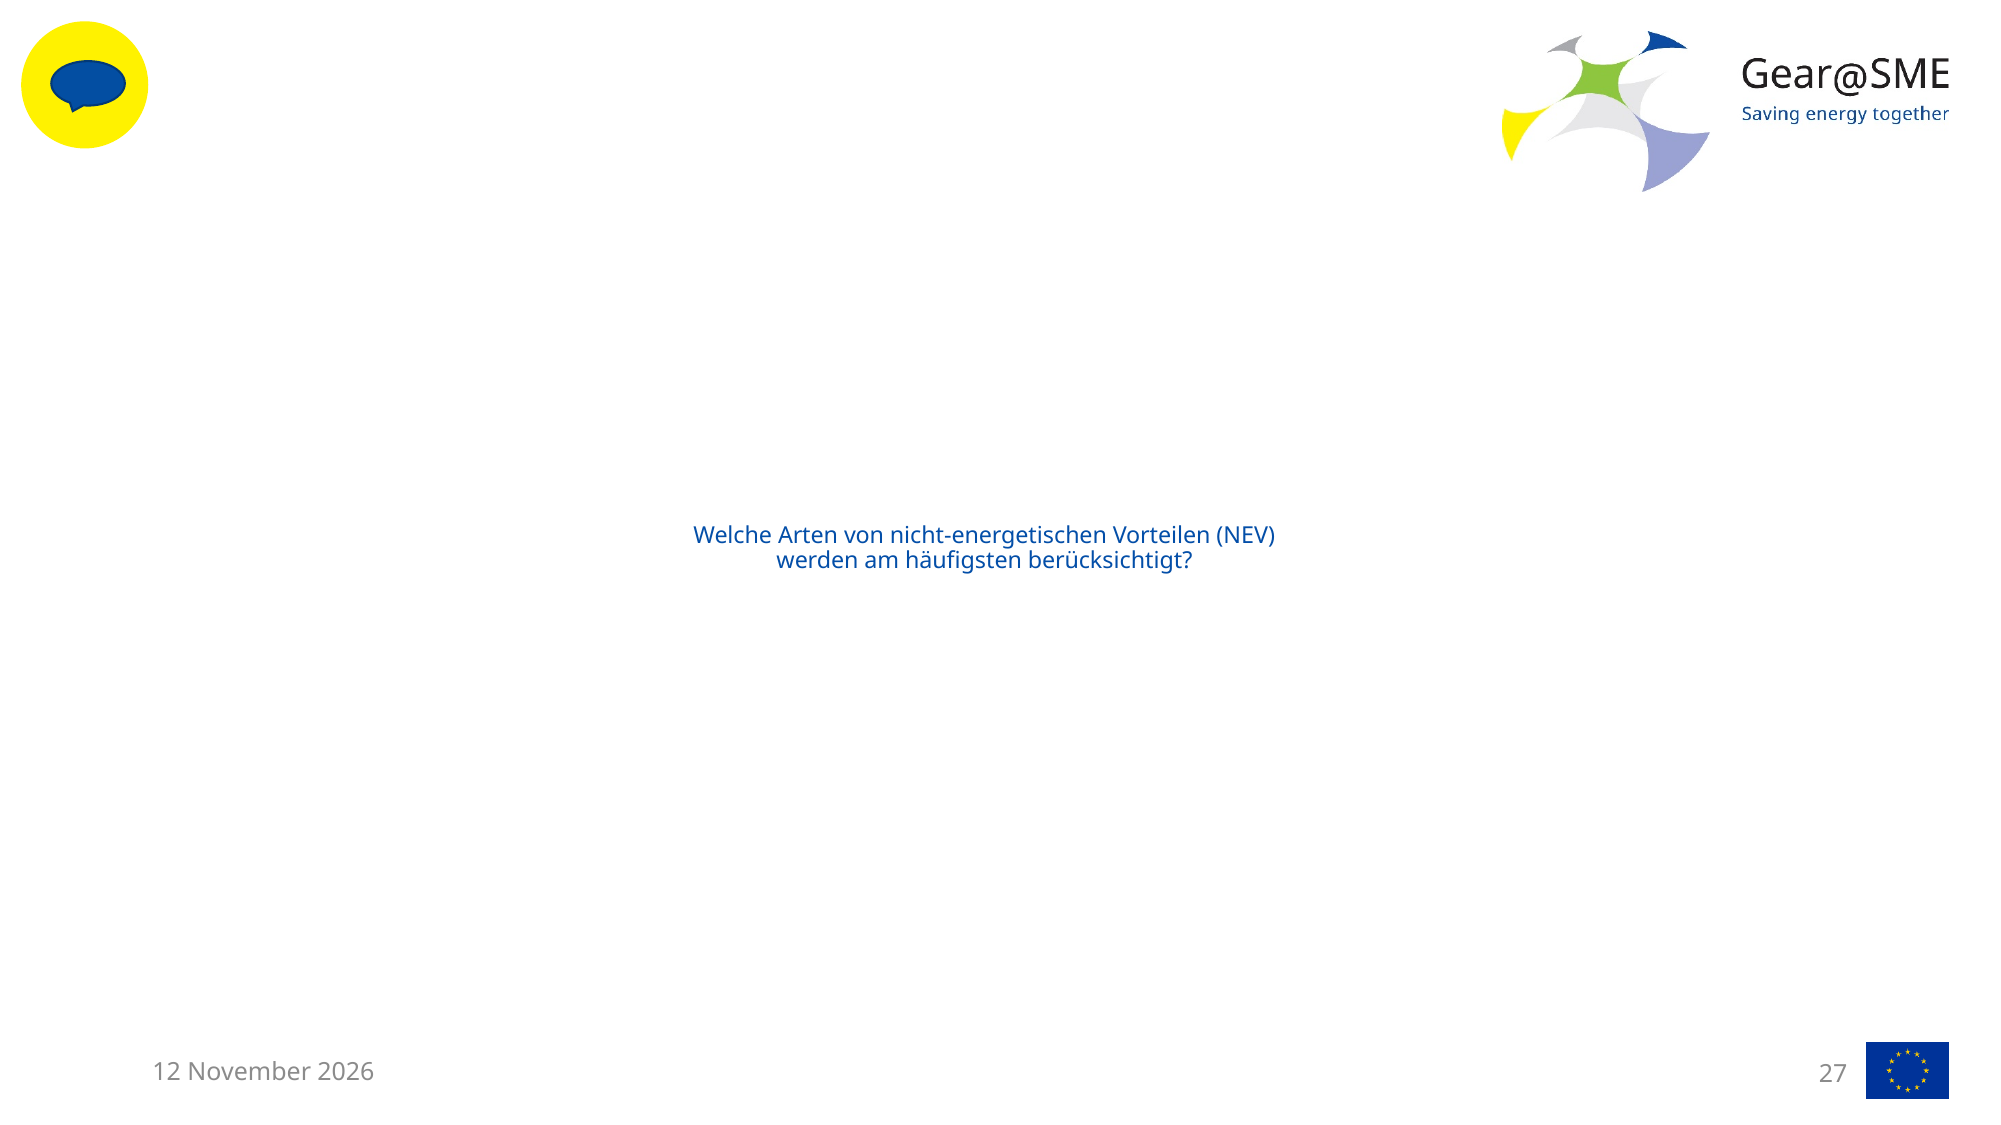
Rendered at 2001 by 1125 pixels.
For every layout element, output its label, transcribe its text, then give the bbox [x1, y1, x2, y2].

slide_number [137, 1042, 588, 1103]
picture [1866, 1042, 1949, 1099]
title Welche Arten von nicht-energetischen Vorteilen (NEV) werden am häufigsten berücksichtigt? [125, 515, 1850, 610]
slide_number 27 [1412, 1044, 1863, 1104]
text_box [22, 22, 148, 148]
picture [1502, 31, 1949, 192]
